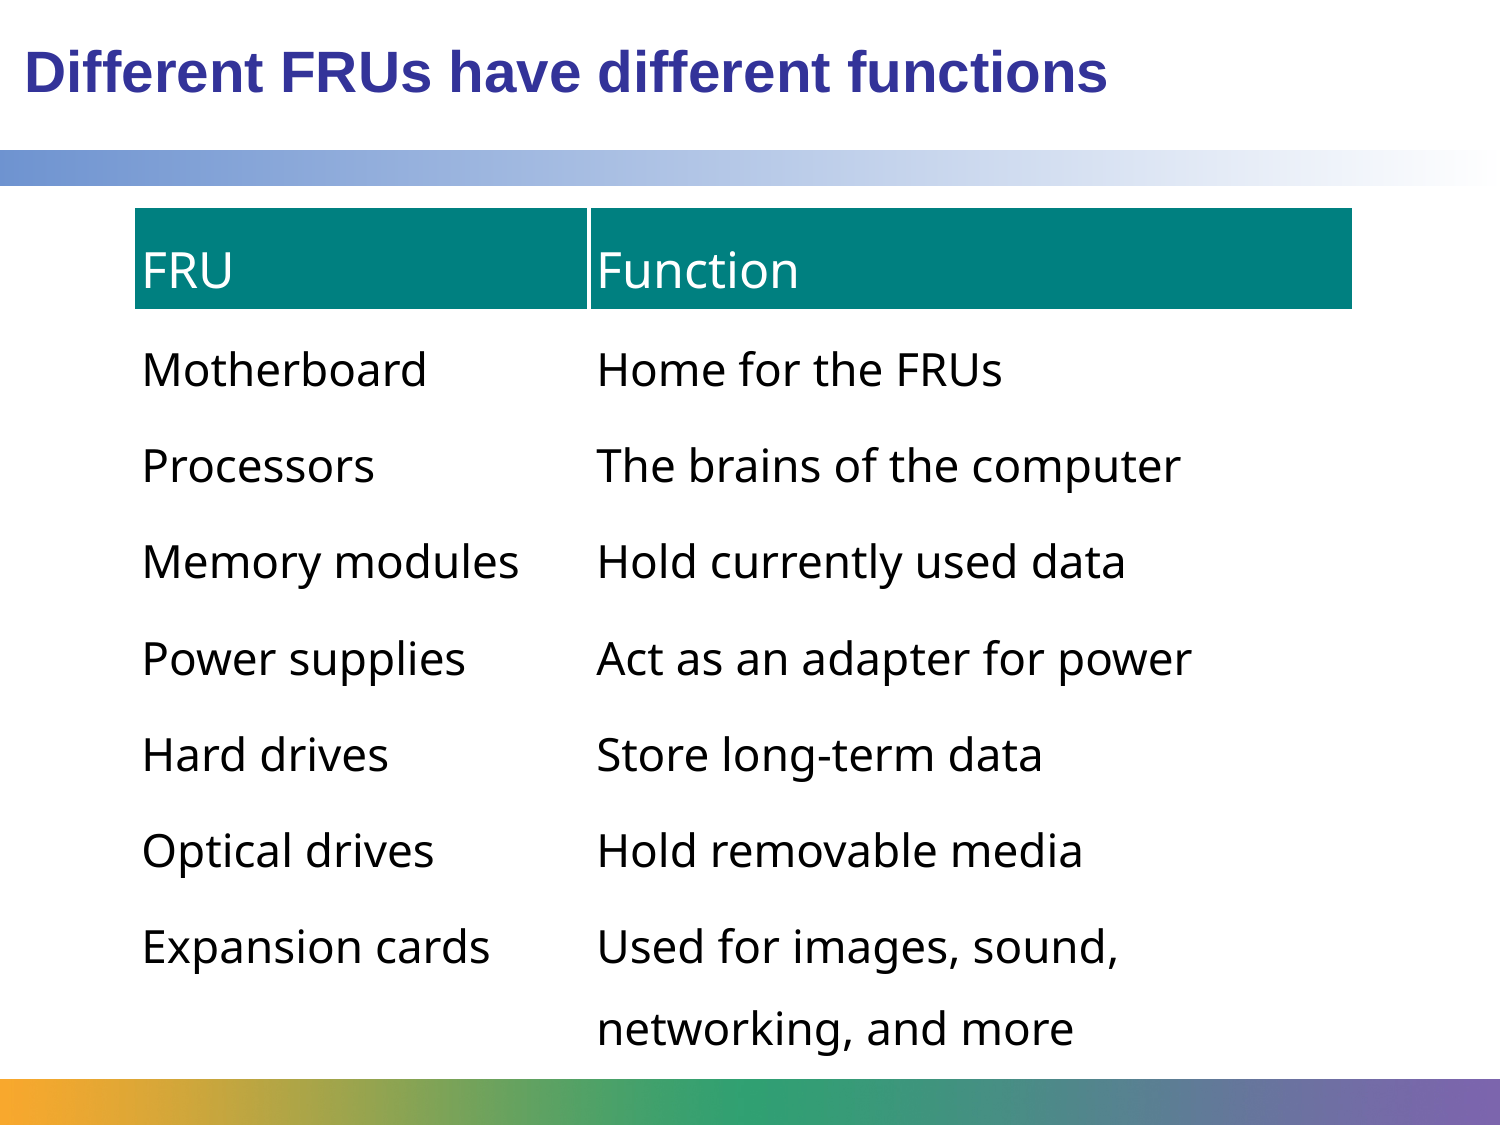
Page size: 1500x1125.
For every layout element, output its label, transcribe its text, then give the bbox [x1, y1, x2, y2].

table_header FRU [135, 208, 587, 309]
table_cell Processors [135, 409, 587, 501]
table_cell Store long-term data [591, 698, 1352, 790]
table_header Function [591, 208, 1352, 309]
table_cell Home for the FRUs [591, 313, 1352, 405]
table_cell Motherboard [135, 313, 587, 405]
title Different FRUs have different functions [9, 0, 1426, 138]
table_cell Hold removable media [591, 794, 1352, 887]
table_cell Power supplies [135, 602, 587, 694]
picture [0, 1079, 1500, 1125]
table_cell Hard drives [135, 698, 587, 790]
table_cell Expansion cards [135, 891, 587, 1065]
table_cell Used for images, sound, networking, and more [591, 891, 1352, 1065]
table_cell Memory modules [135, 505, 587, 598]
table_cell Act as an adapter for power [591, 602, 1352, 694]
table_cell Hold currently used data [591, 505, 1352, 598]
table_cell Optical drives [135, 794, 587, 887]
table_cell The brains of the computer [591, 409, 1352, 501]
